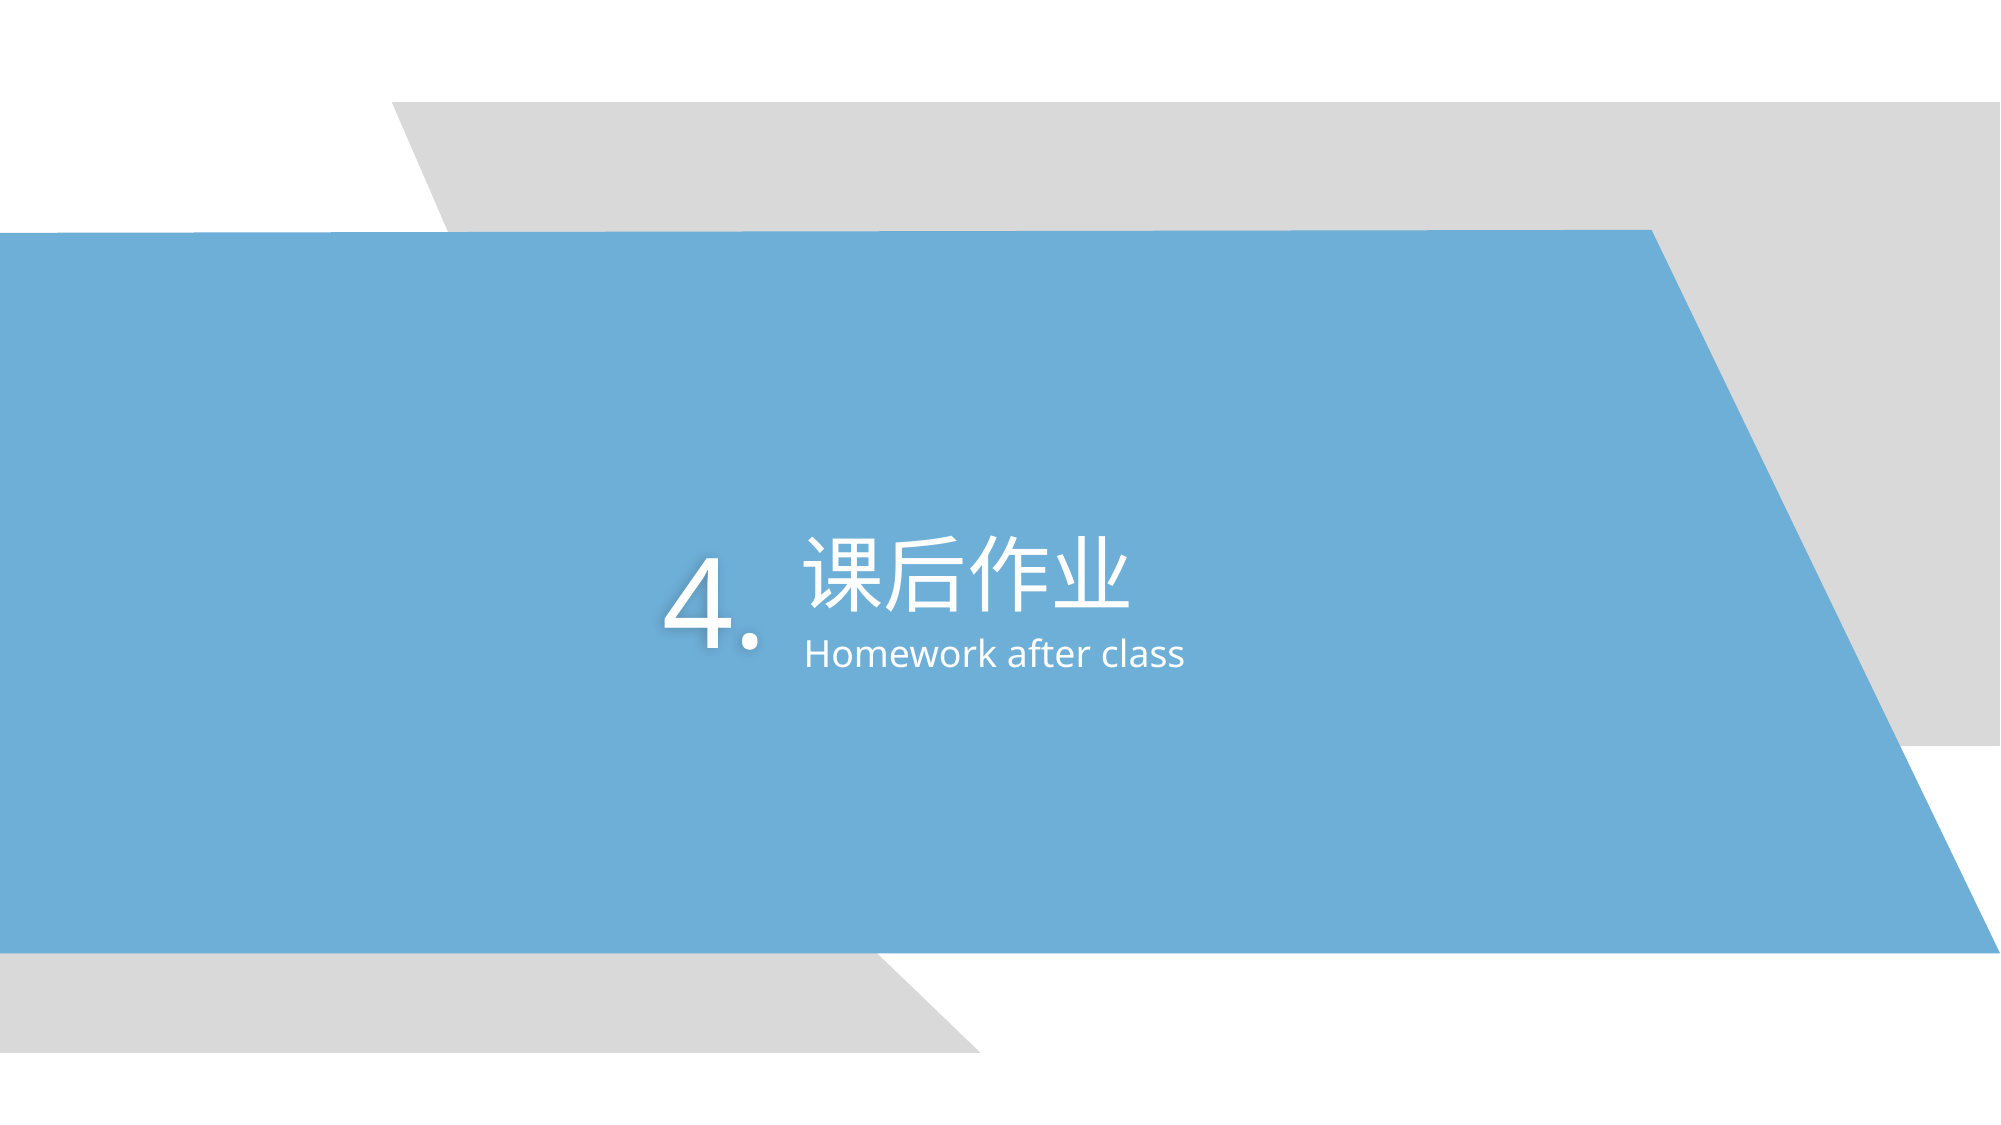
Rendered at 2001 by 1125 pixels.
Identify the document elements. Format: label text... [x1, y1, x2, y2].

text_box 4. [647, 516, 786, 682]
text_box 课后作业 [786, 514, 1244, 622]
text_box Homework after class [788, 622, 1296, 683]
